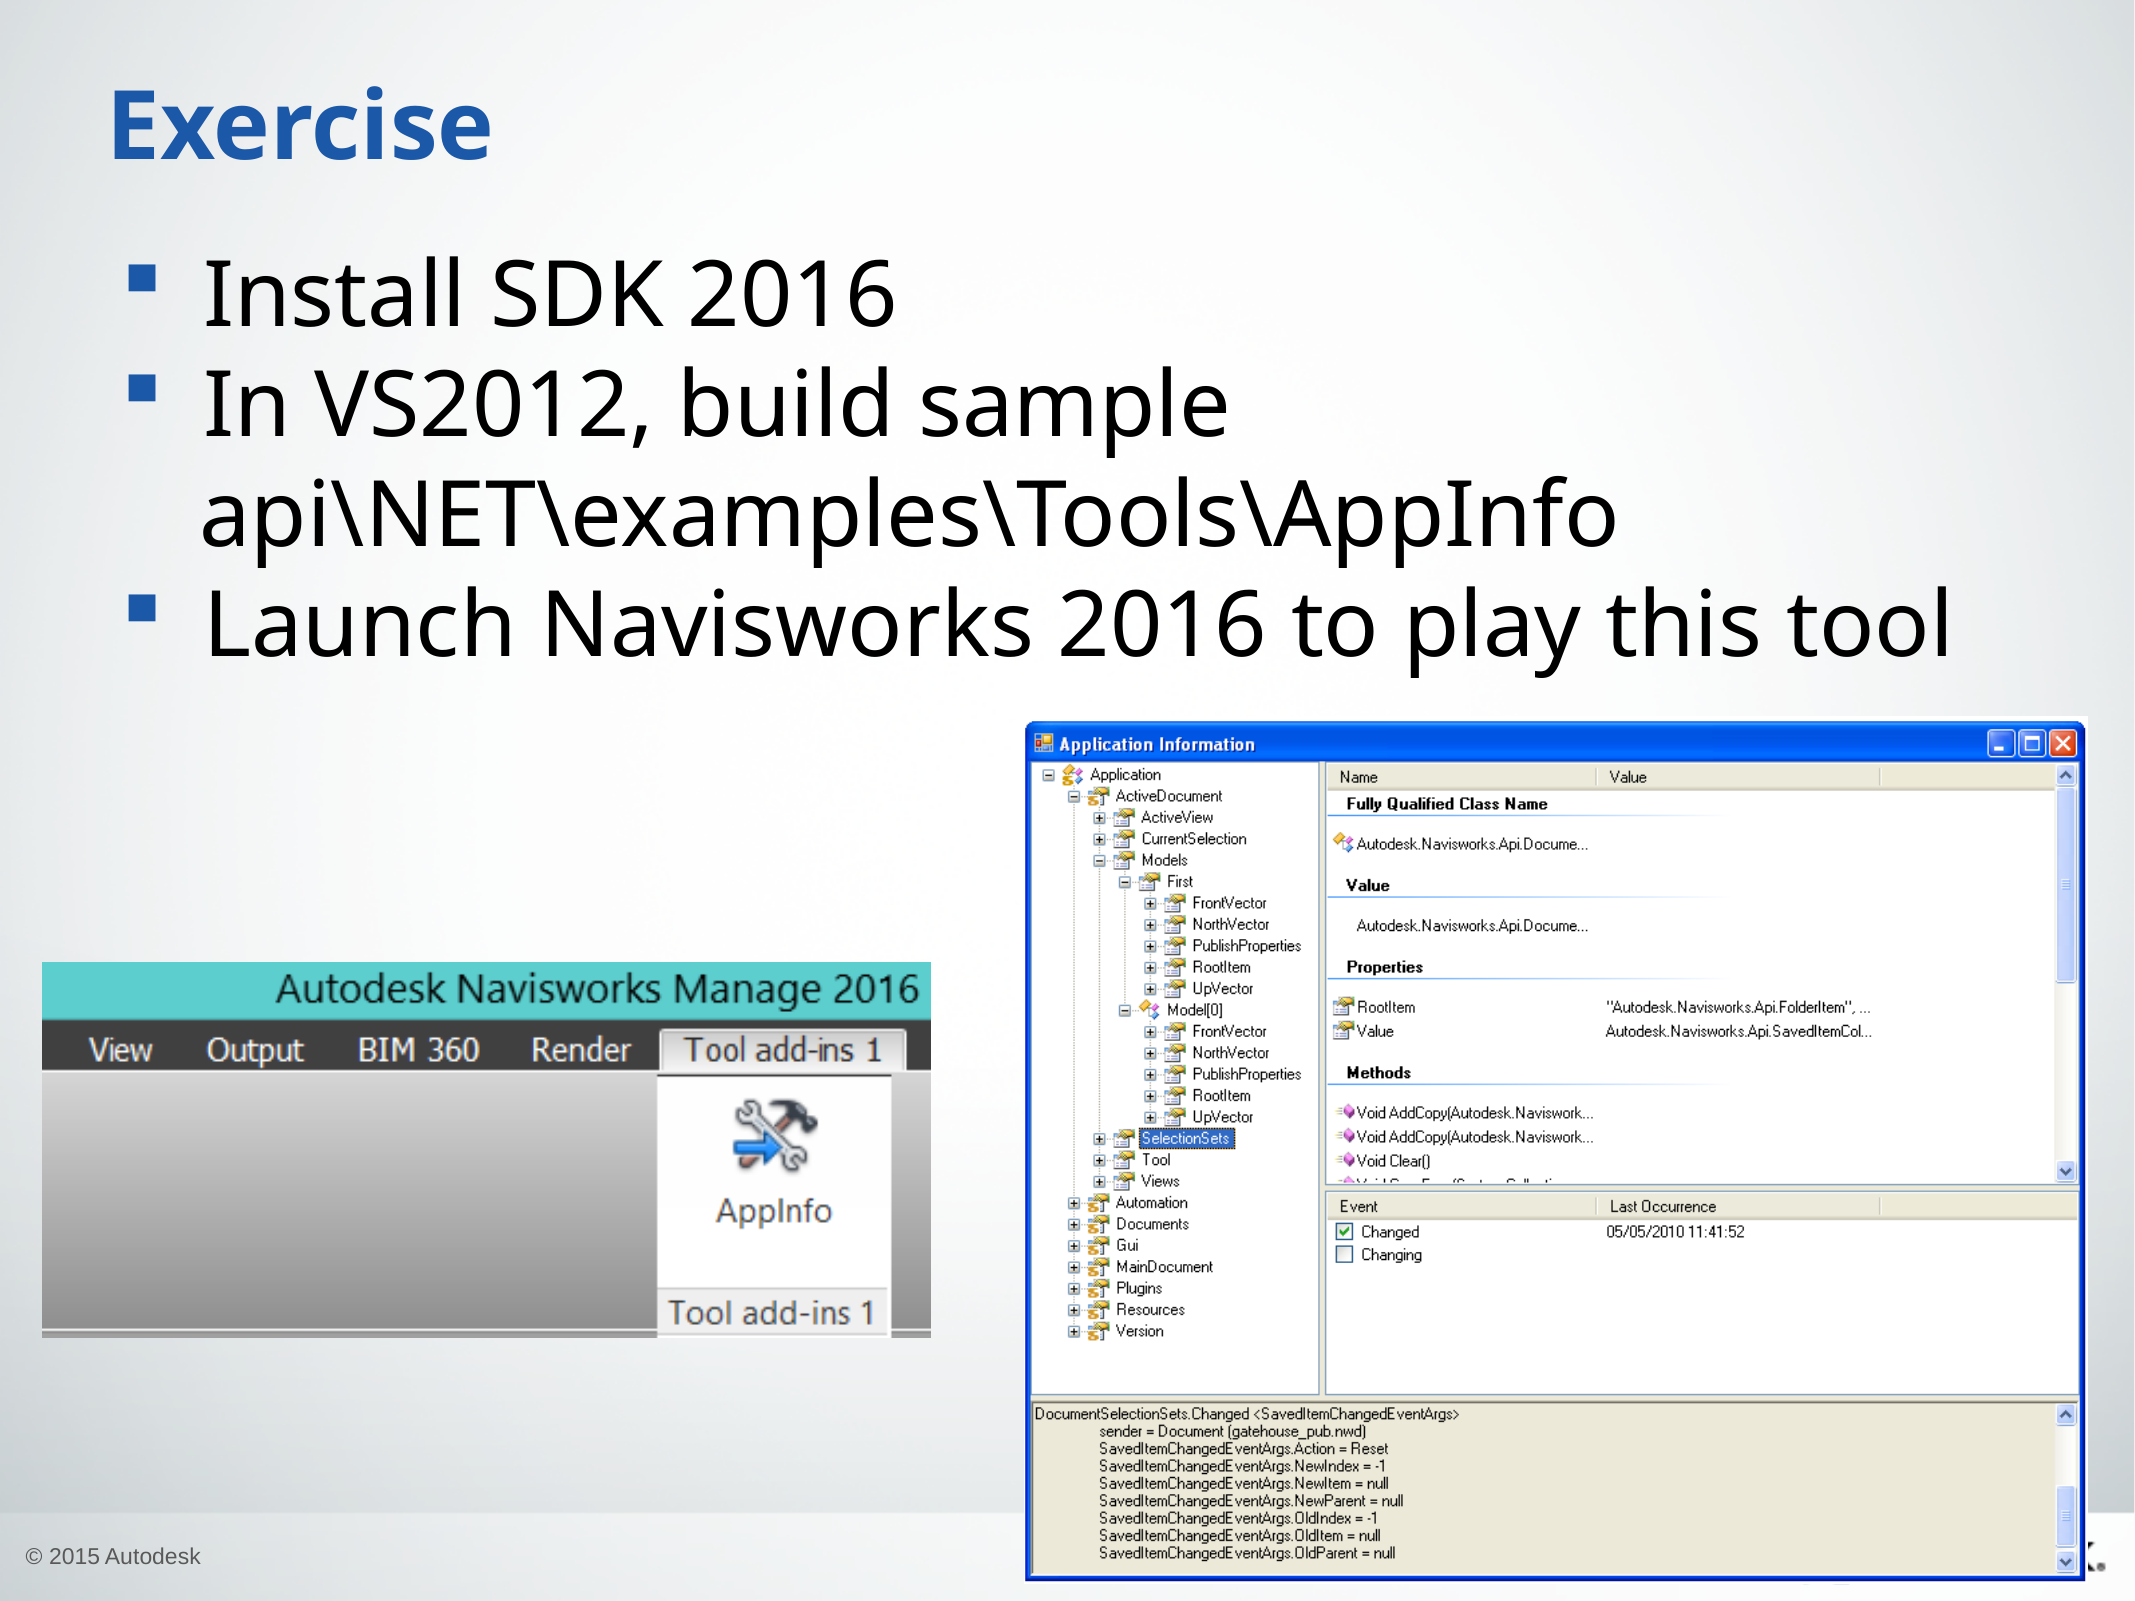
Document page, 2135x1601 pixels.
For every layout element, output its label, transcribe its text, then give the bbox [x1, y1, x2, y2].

title Exercise [106, 64, 2028, 331]
picture [0, 0, 2135, 1601]
list Install SDK 2016 In VS2012, build sample api\NET\examples\Tools\AppInfo Launch Navisworks 2016 to play this tool [104, 234, 2088, 1348]
